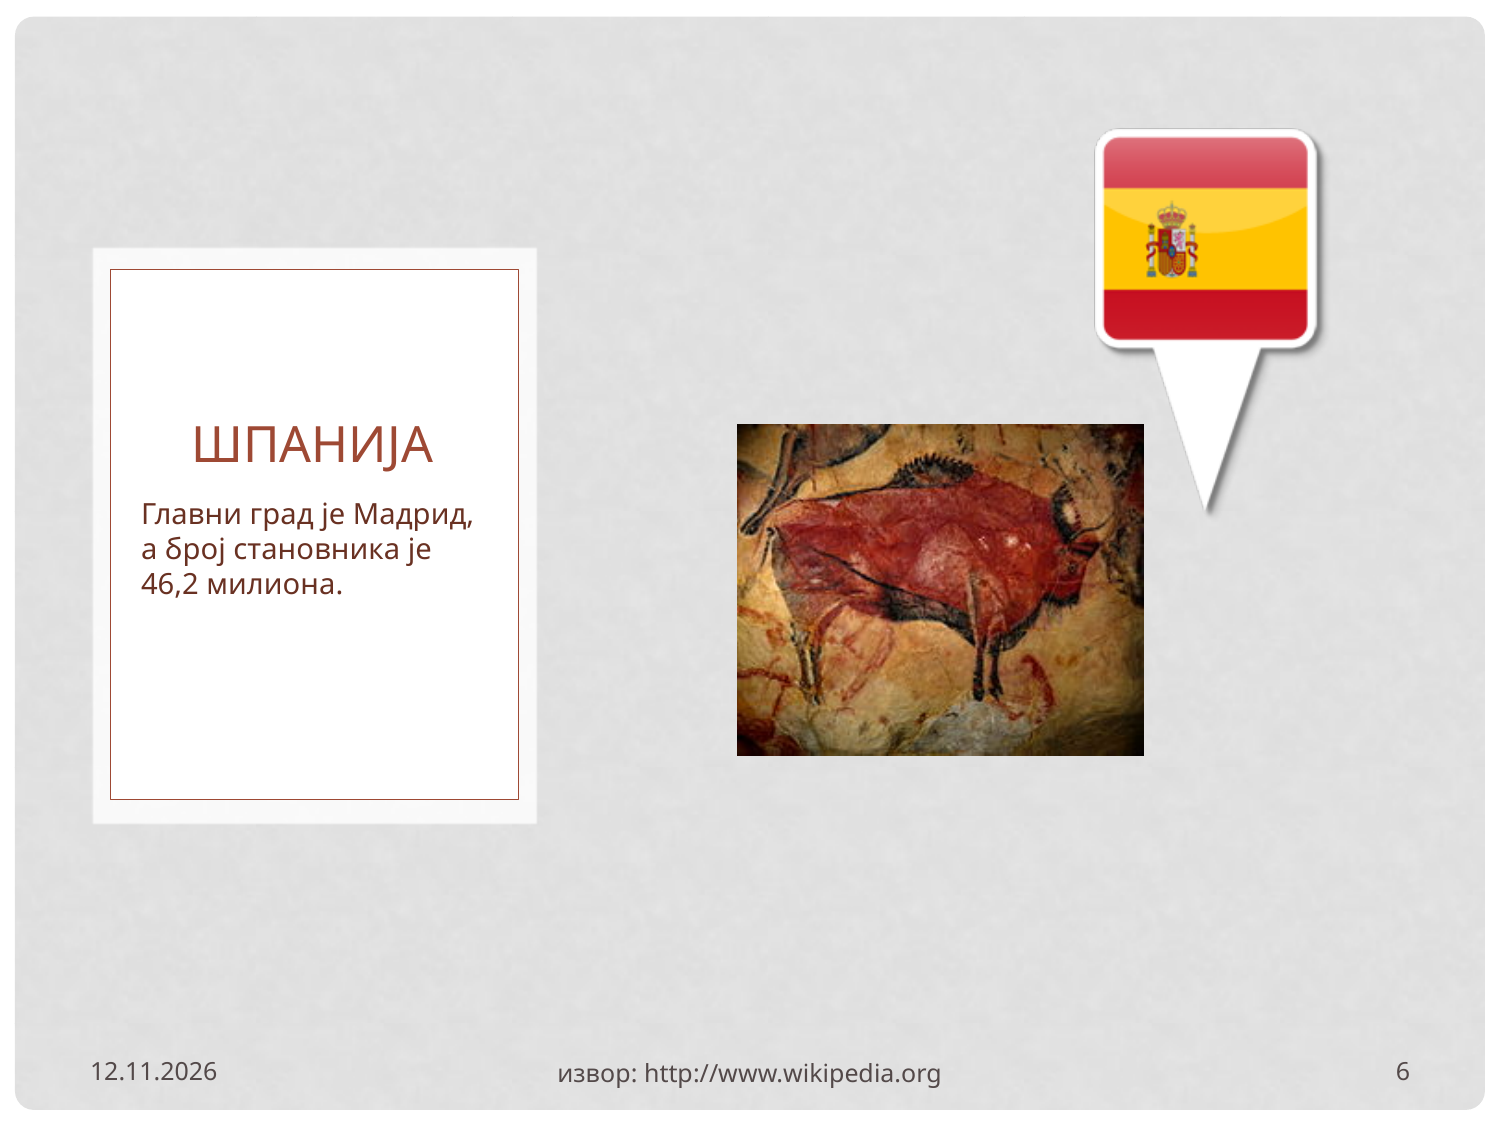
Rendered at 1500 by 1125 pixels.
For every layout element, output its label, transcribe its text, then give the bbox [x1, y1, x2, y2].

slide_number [75, 1042, 425, 1103]
picture [1012, 124, 1413, 526]
title Шпанија [112, 284, 513, 480]
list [737, 424, 1144, 756]
slide_number 6 [1074, 1042, 1425, 1103]
footer извор: http://www.wikipedia.org [512, 1042, 988, 1103]
list Главни град је Мадрид, а број становника је 46,2 милиона. [126, 487, 504, 775]
